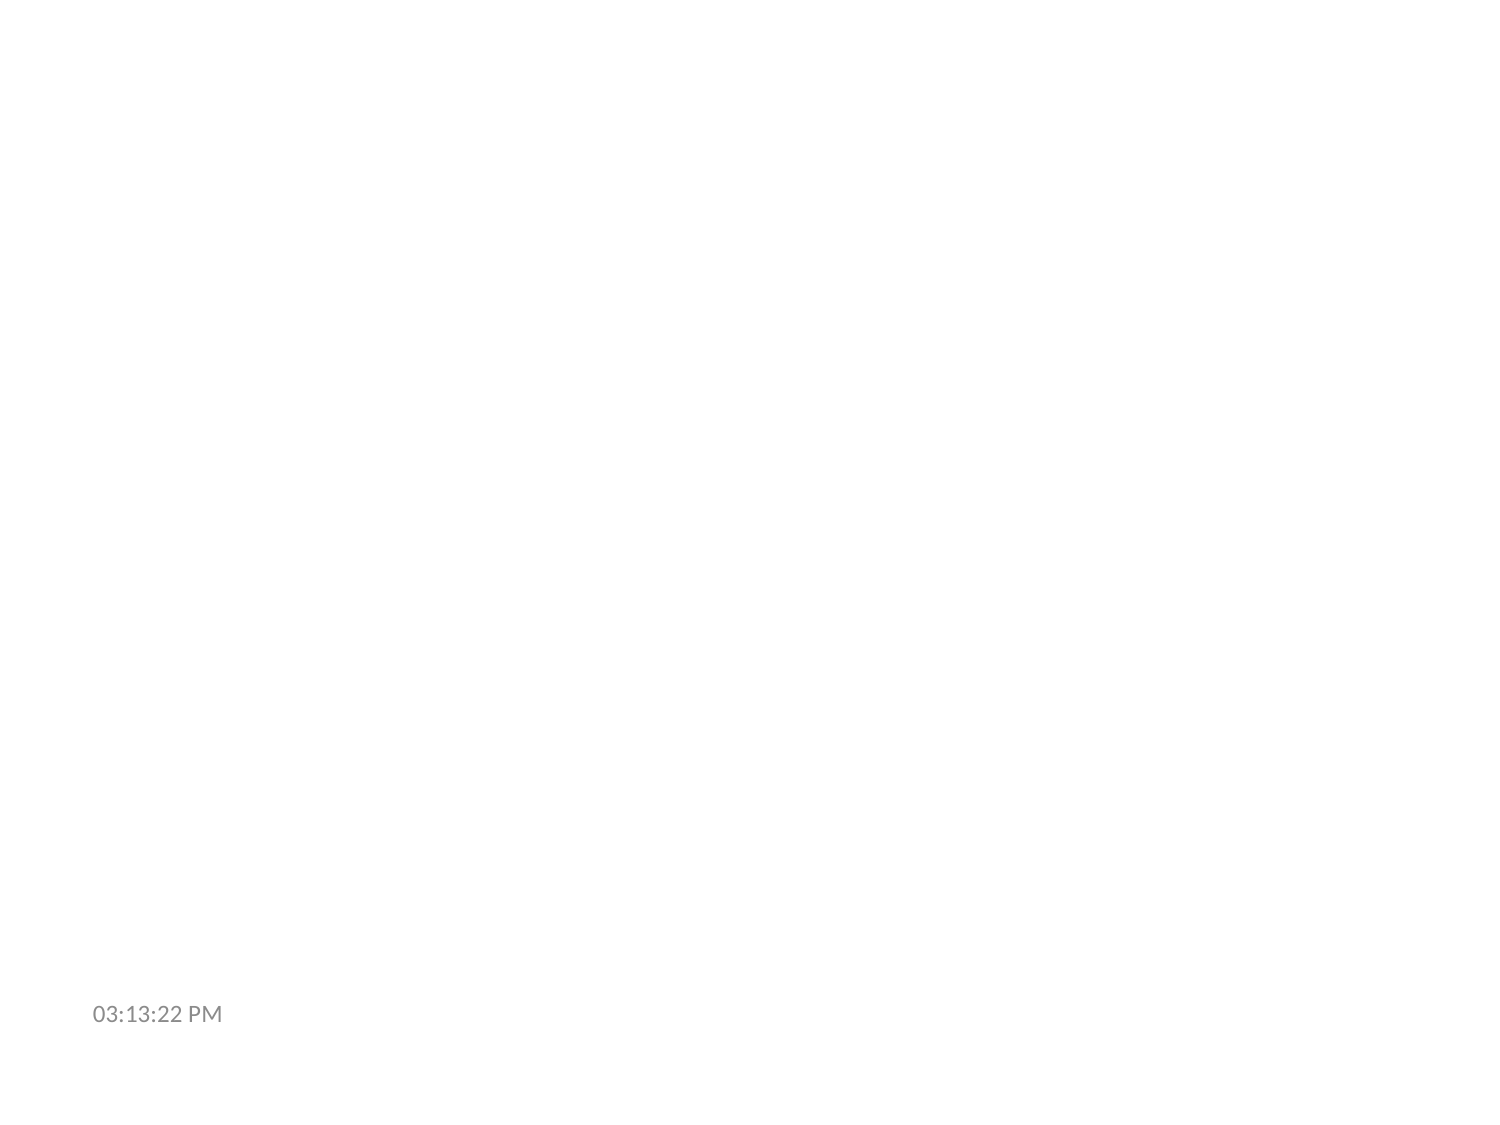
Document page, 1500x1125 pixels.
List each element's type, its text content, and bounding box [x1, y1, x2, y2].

text_box 3:35:09 PM [77, 982, 428, 1043]
